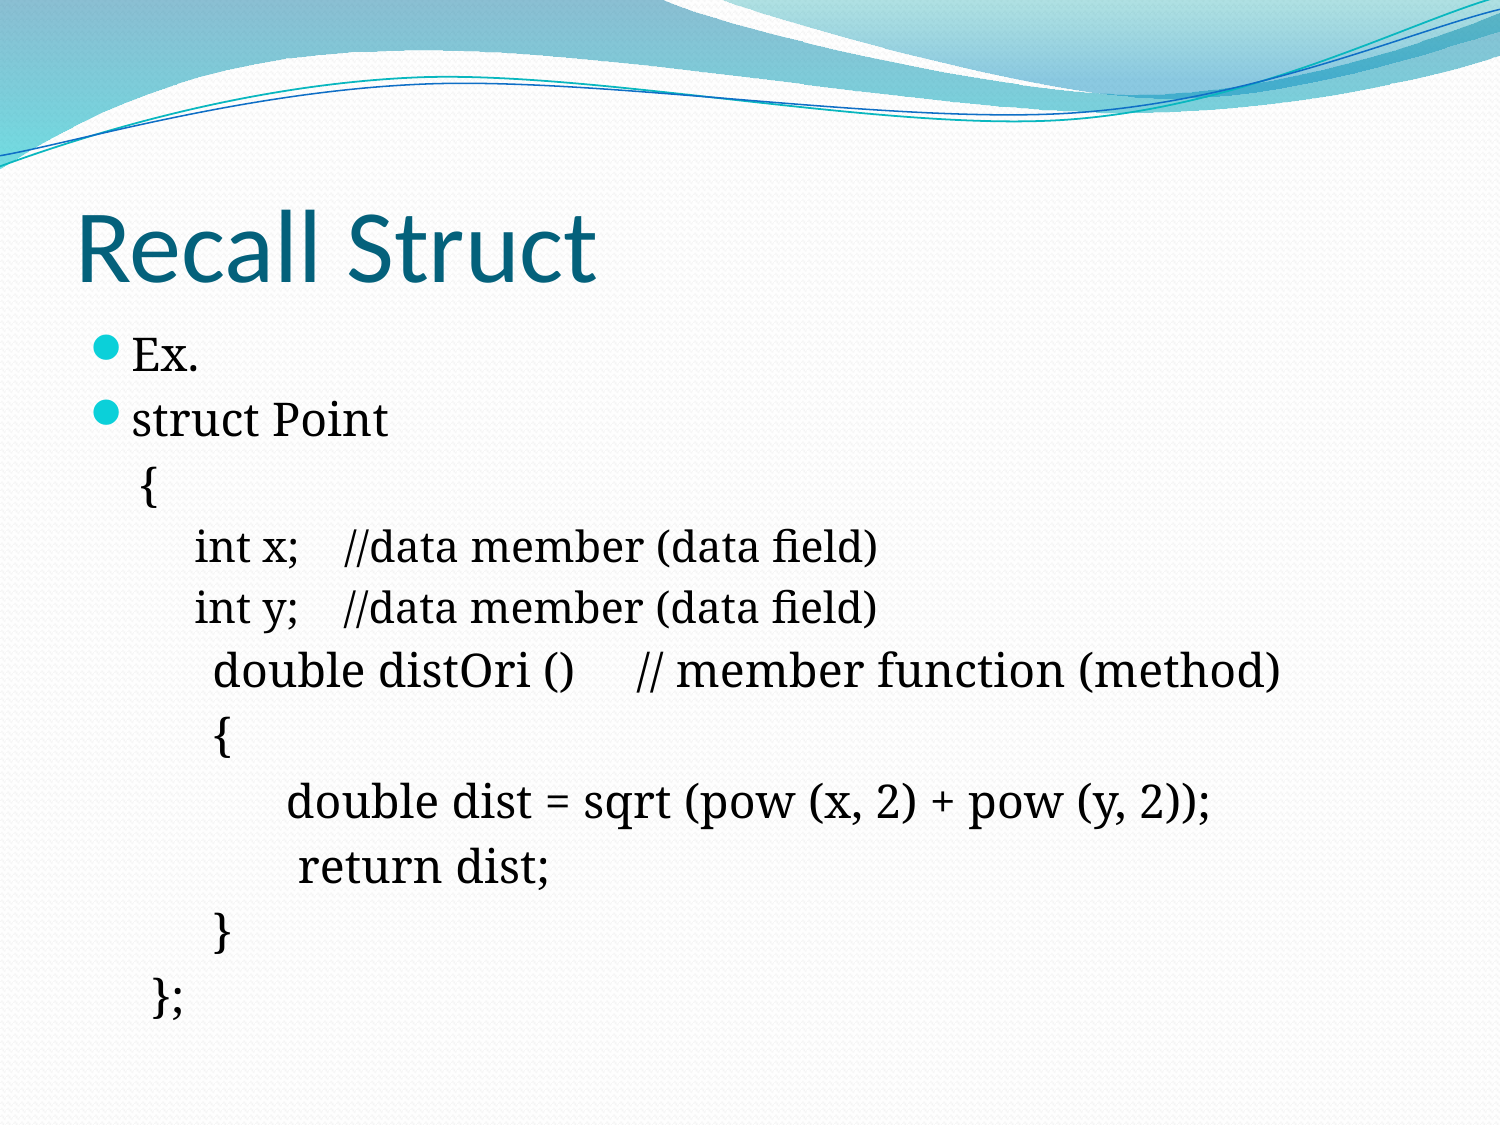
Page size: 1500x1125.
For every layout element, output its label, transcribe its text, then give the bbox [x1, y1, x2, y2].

list Ex. struct Point { int x; //data member (data field) int y; //data member (data field) double distOri () // member function (method) { double dist = sqrt (pow (x, 2) + pow (y, 2)); return dist; } }; [75, 317, 1425, 1038]
title Recall Struct [75, 115, 1425, 303]
